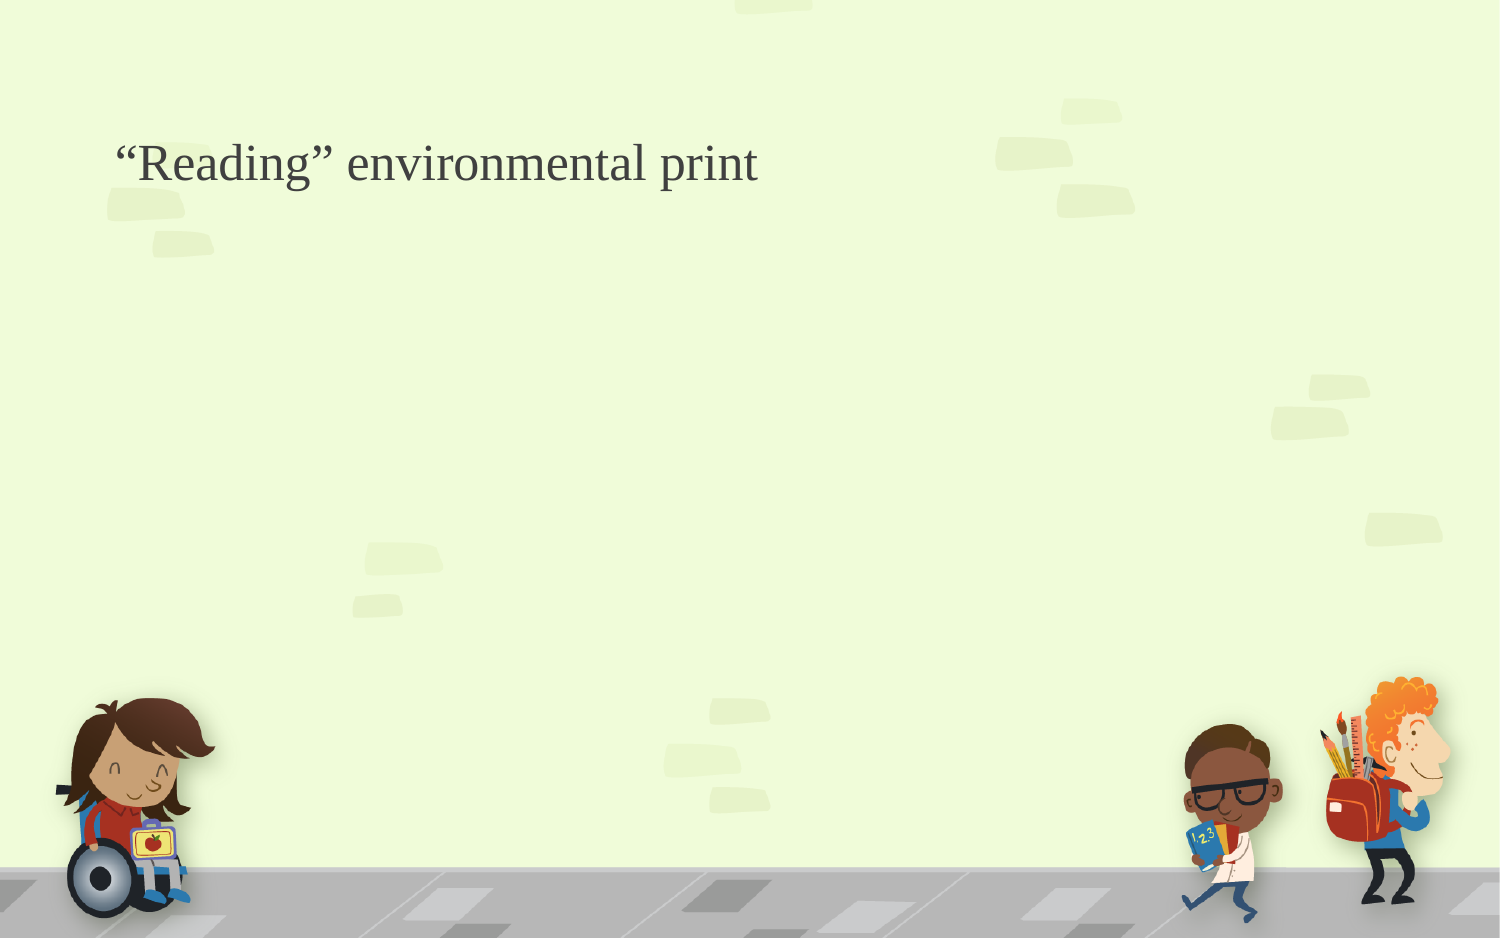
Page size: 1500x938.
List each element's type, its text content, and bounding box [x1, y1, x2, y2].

picture [0, 0, 1500, 938]
title “Reading” environmental print [103, 50, 1313, 198]
